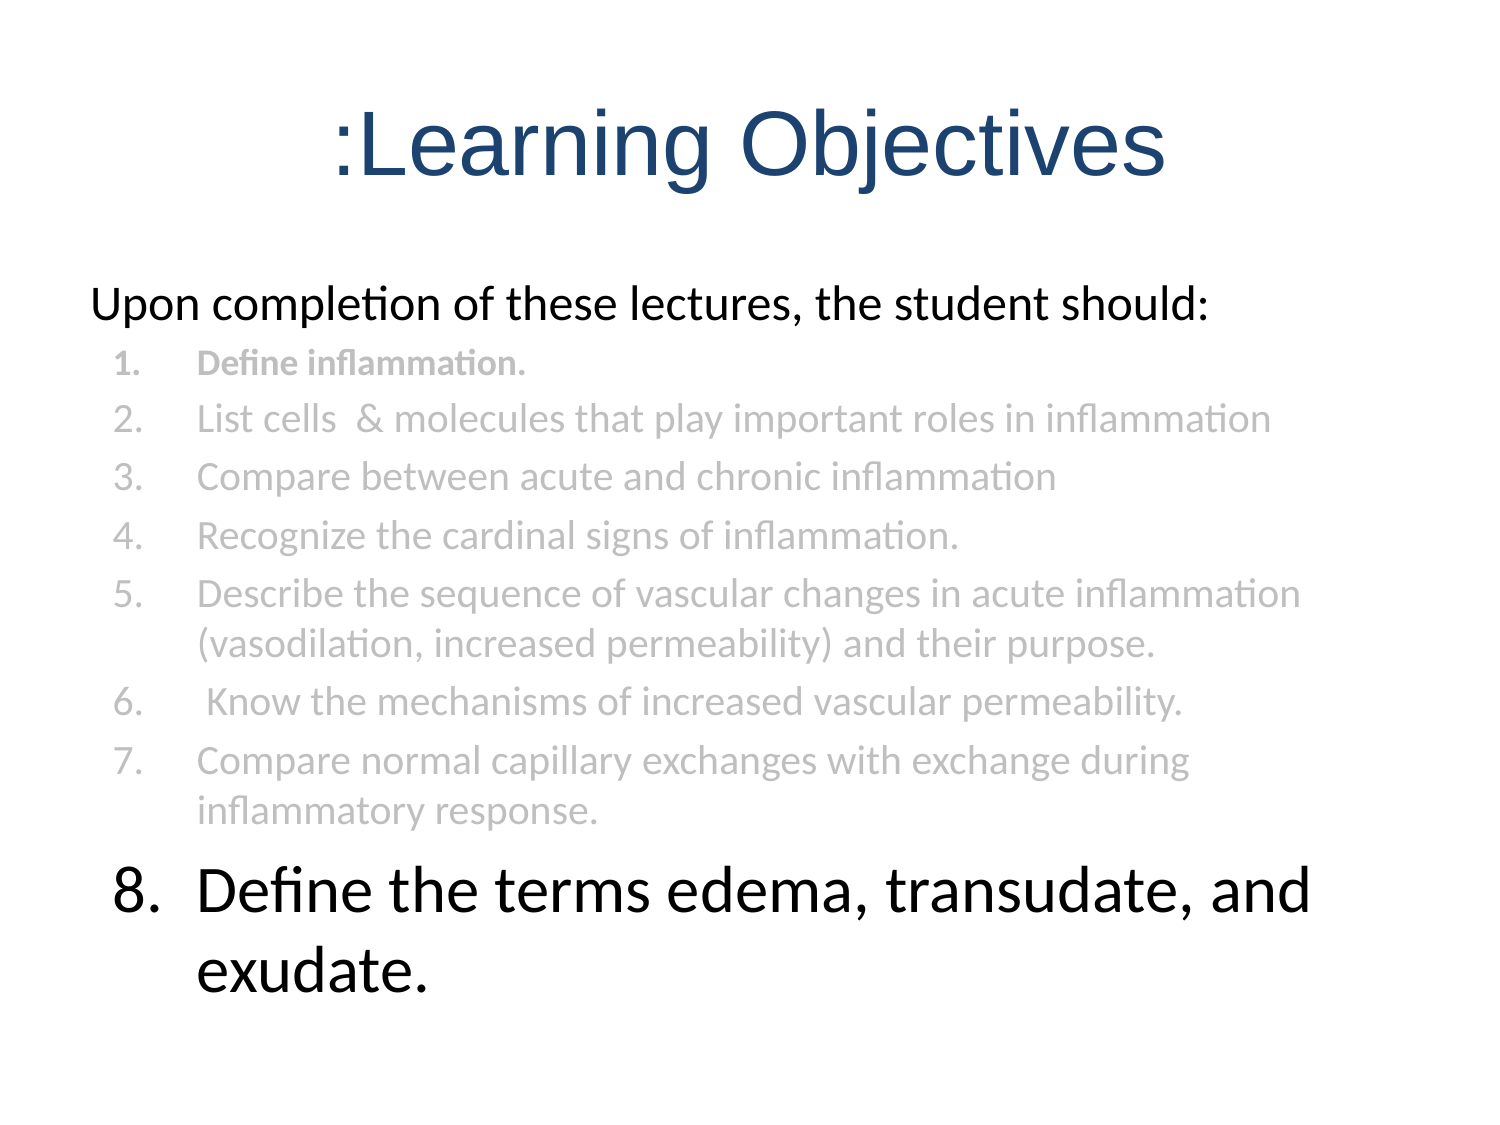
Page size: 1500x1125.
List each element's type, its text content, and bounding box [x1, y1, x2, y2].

title Learning Objectives: [75, 45, 1425, 233]
list Upon completion of these lectures, the student should: Define inflammation. List cells & molecules that play important roles in inflammation Compare between acute and chronic inflammation Recognize the cardinal signs of inflammation. Describe the sequence of vascular changes in acute inflammation (vasodilation, increased permeability) and their purpose. Know the mechanisms of increased vascular permeability. Compare normal capillary exchanges with exchange during inflammatory response. Define the terms edema, transudate, and exudate. [75, 262, 1425, 1005]
